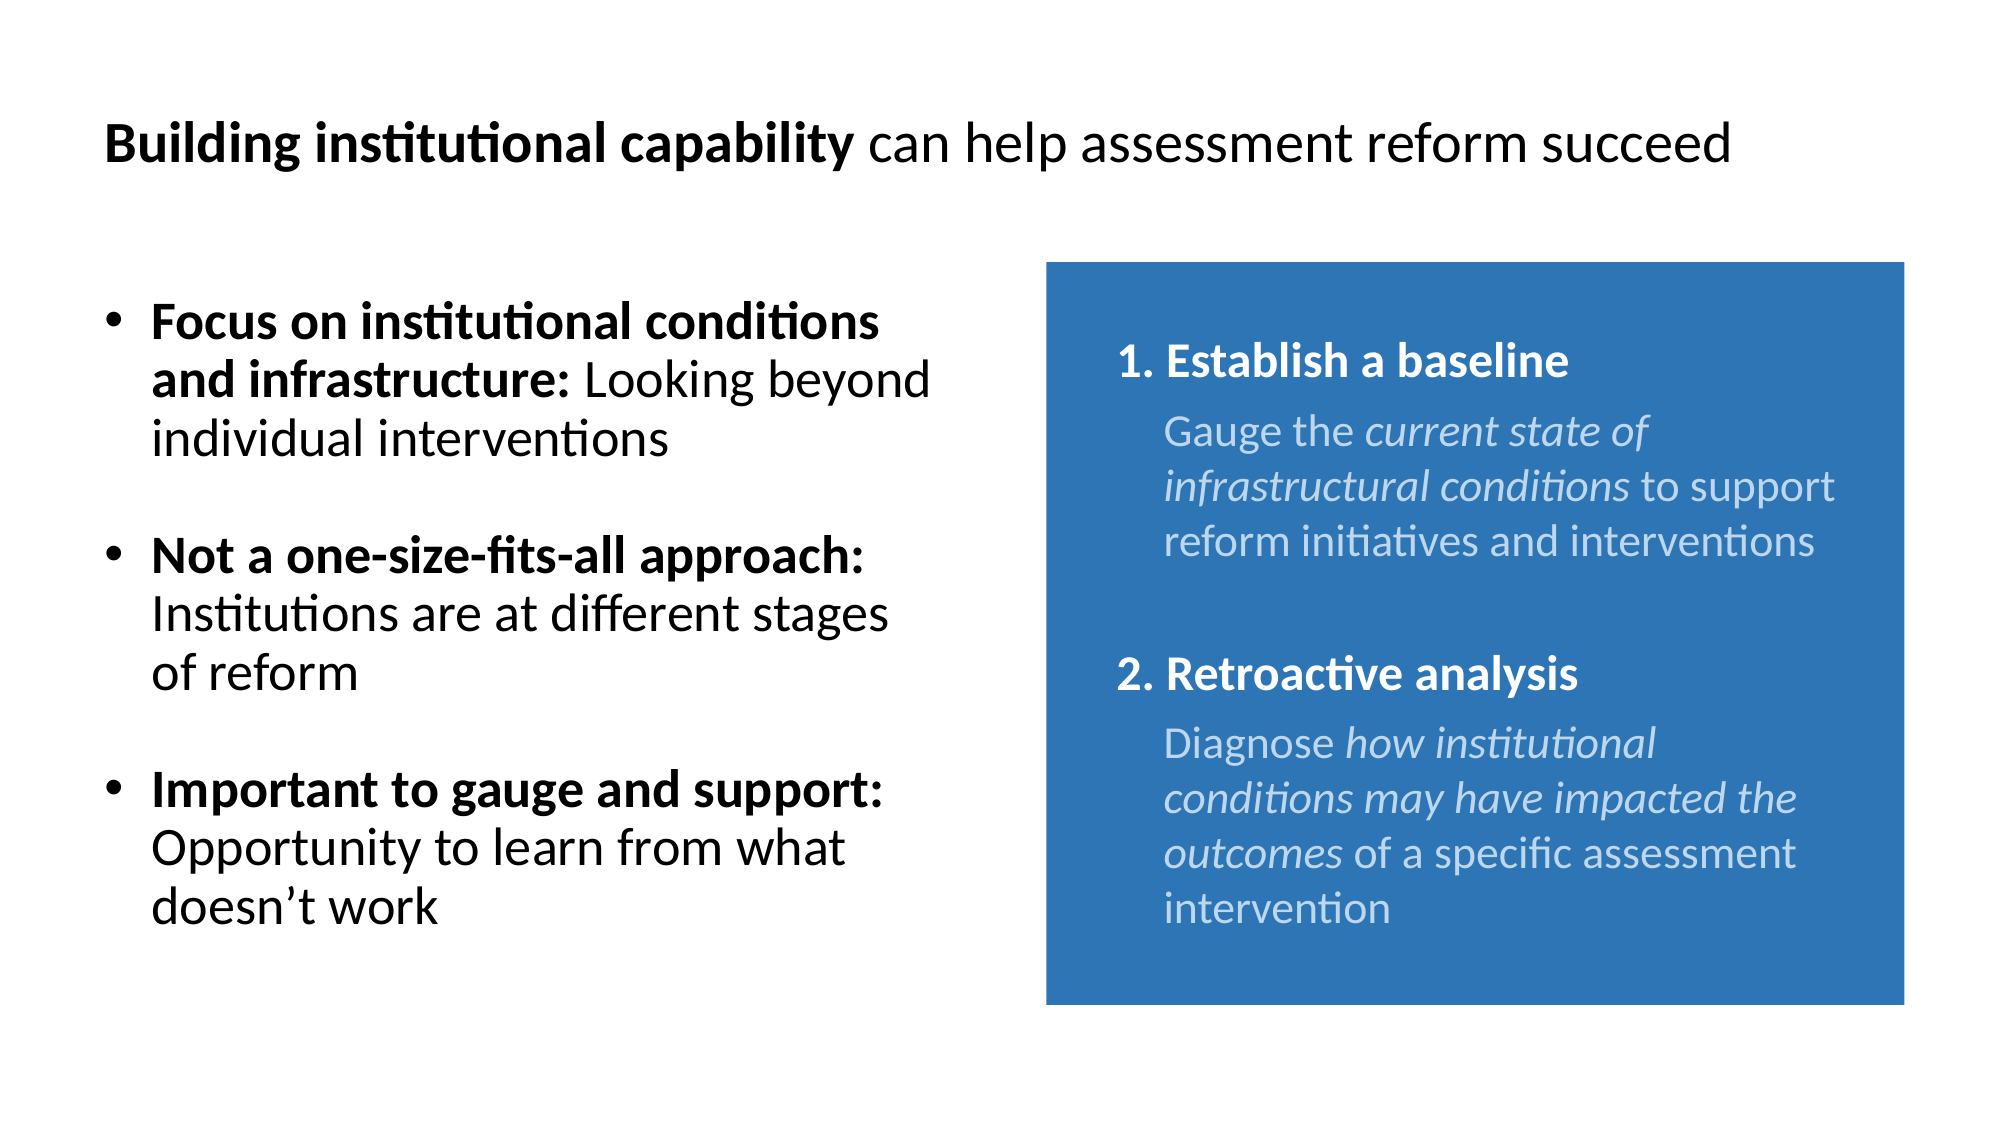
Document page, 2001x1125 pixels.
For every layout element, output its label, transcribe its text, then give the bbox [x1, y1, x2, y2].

text_box [1045, 261, 1905, 1006]
text_box Building institutional capability can help assessment reform succeed [89, 96, 1905, 181]
text_box 1. Establish a baseline Gauge the current state of infrastructural conditions to support reform initiatives and interventions 2. Retroactive analysis Diagnose how institutional conditions may have impacted the outcomes of a specific assessment intervention [1101, 320, 1858, 940]
text_box Focus on institutional conditions and infrastructure: Looking beyond individual interventions Not a one-size-fits-all approach: Institutions are at different stages of reform Important to gauge and support: Opportunity to learn from what doesn’t work [89, 285, 954, 944]
